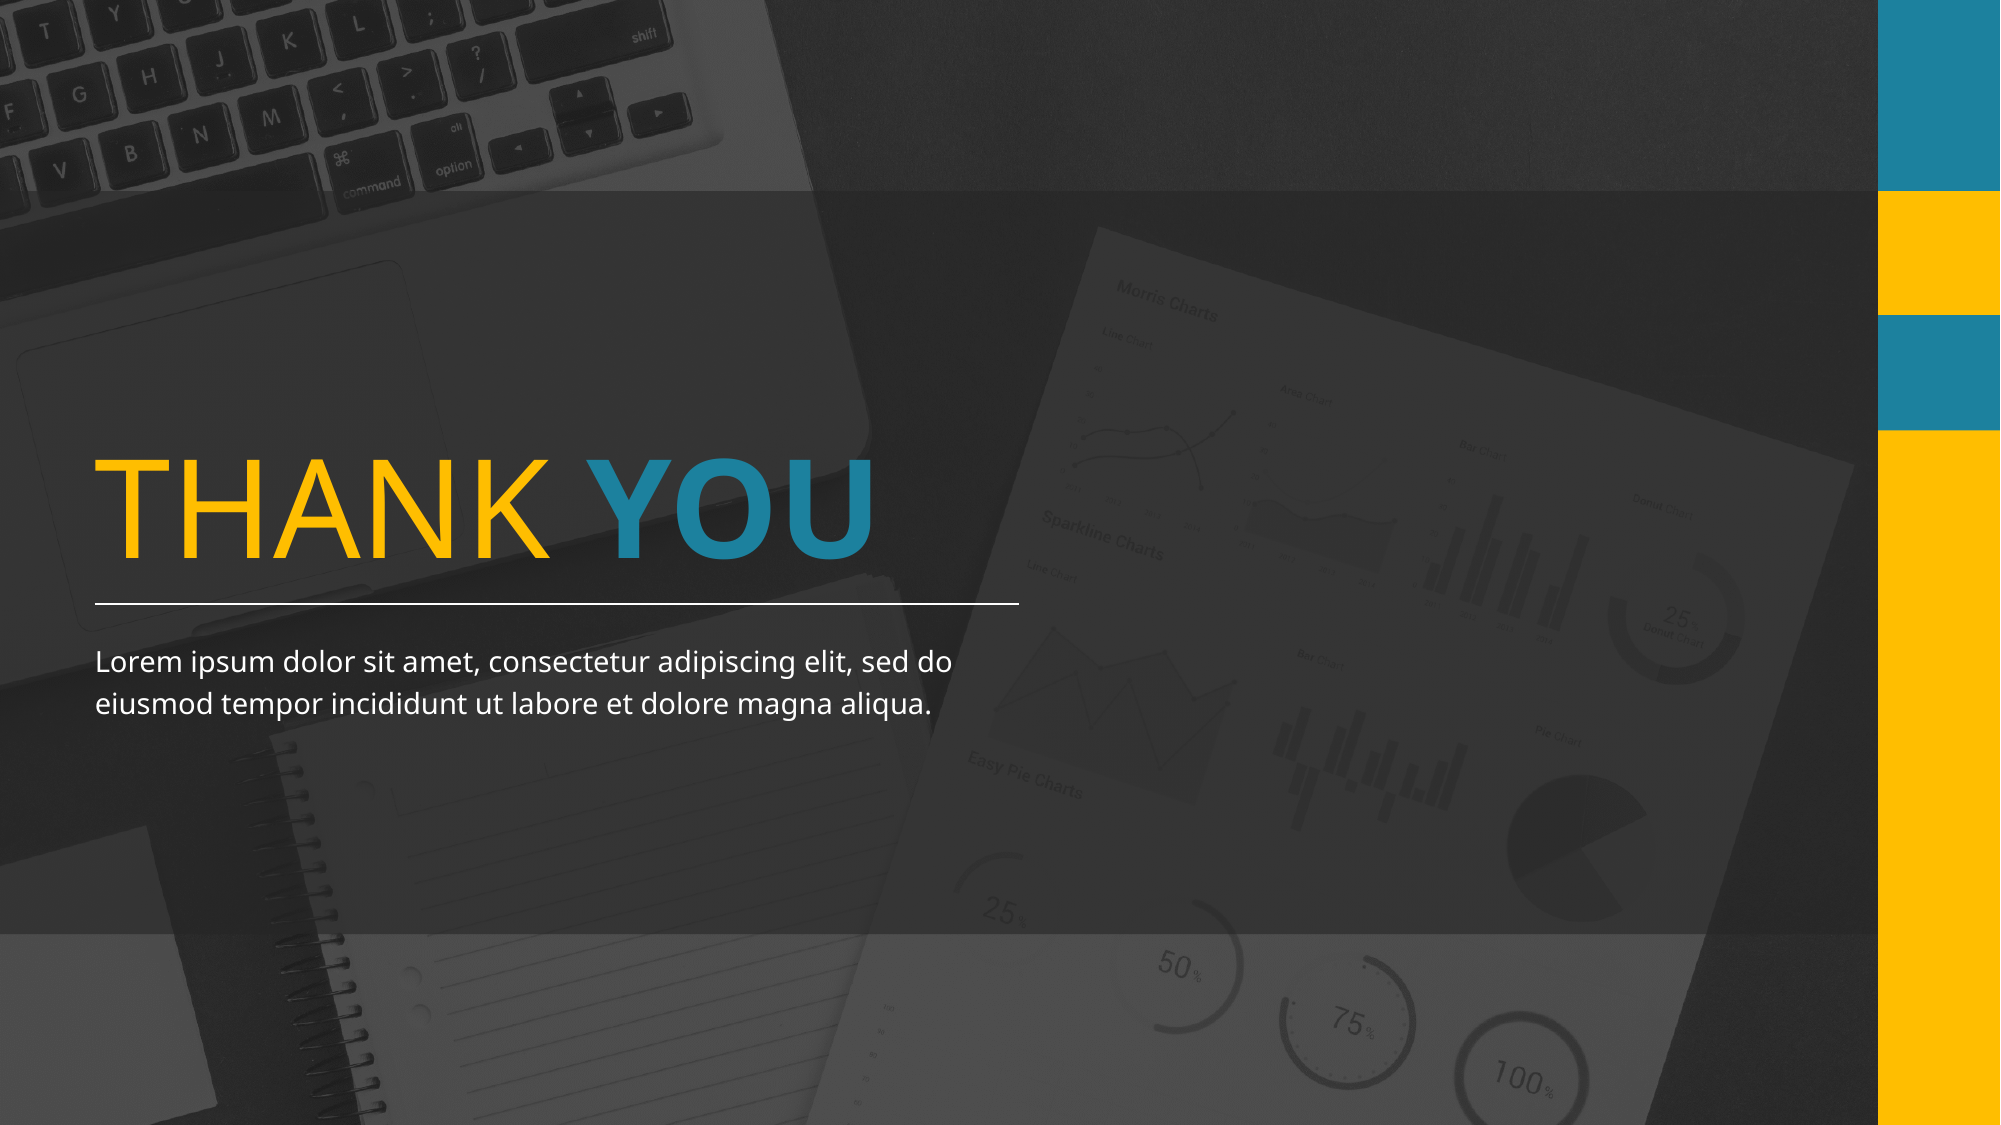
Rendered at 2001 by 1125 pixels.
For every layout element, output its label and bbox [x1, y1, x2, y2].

text_box [94, 420, 1453, 718]
picture [0, 0, 2000, 1125]
